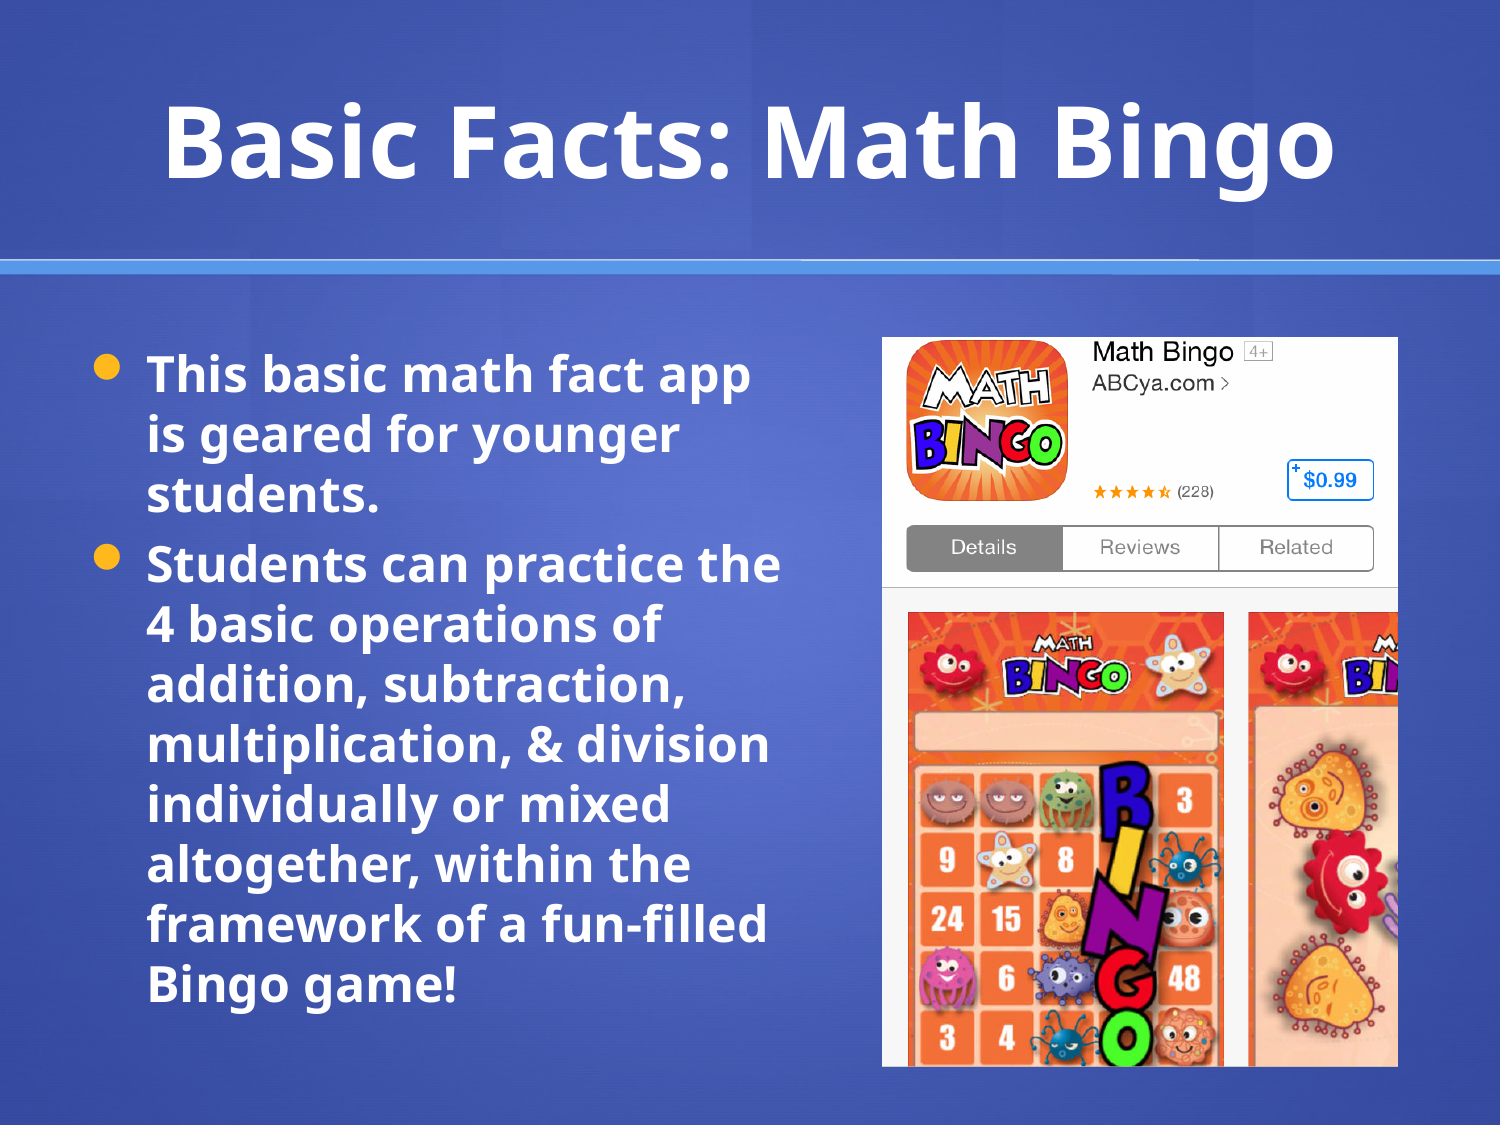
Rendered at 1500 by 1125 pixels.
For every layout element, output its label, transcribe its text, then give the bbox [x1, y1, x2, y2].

list This basic math fact app is geared for younger students. Students can practice the 4 basic operations of addition, subtraction, multiplication, & division individually or mixed altogether, within the framework of a fun-filled Bingo game! [75, 335, 783, 989]
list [778, 336, 1500, 1068]
title Basic Facts: Math Bingo [75, 45, 1425, 233]
